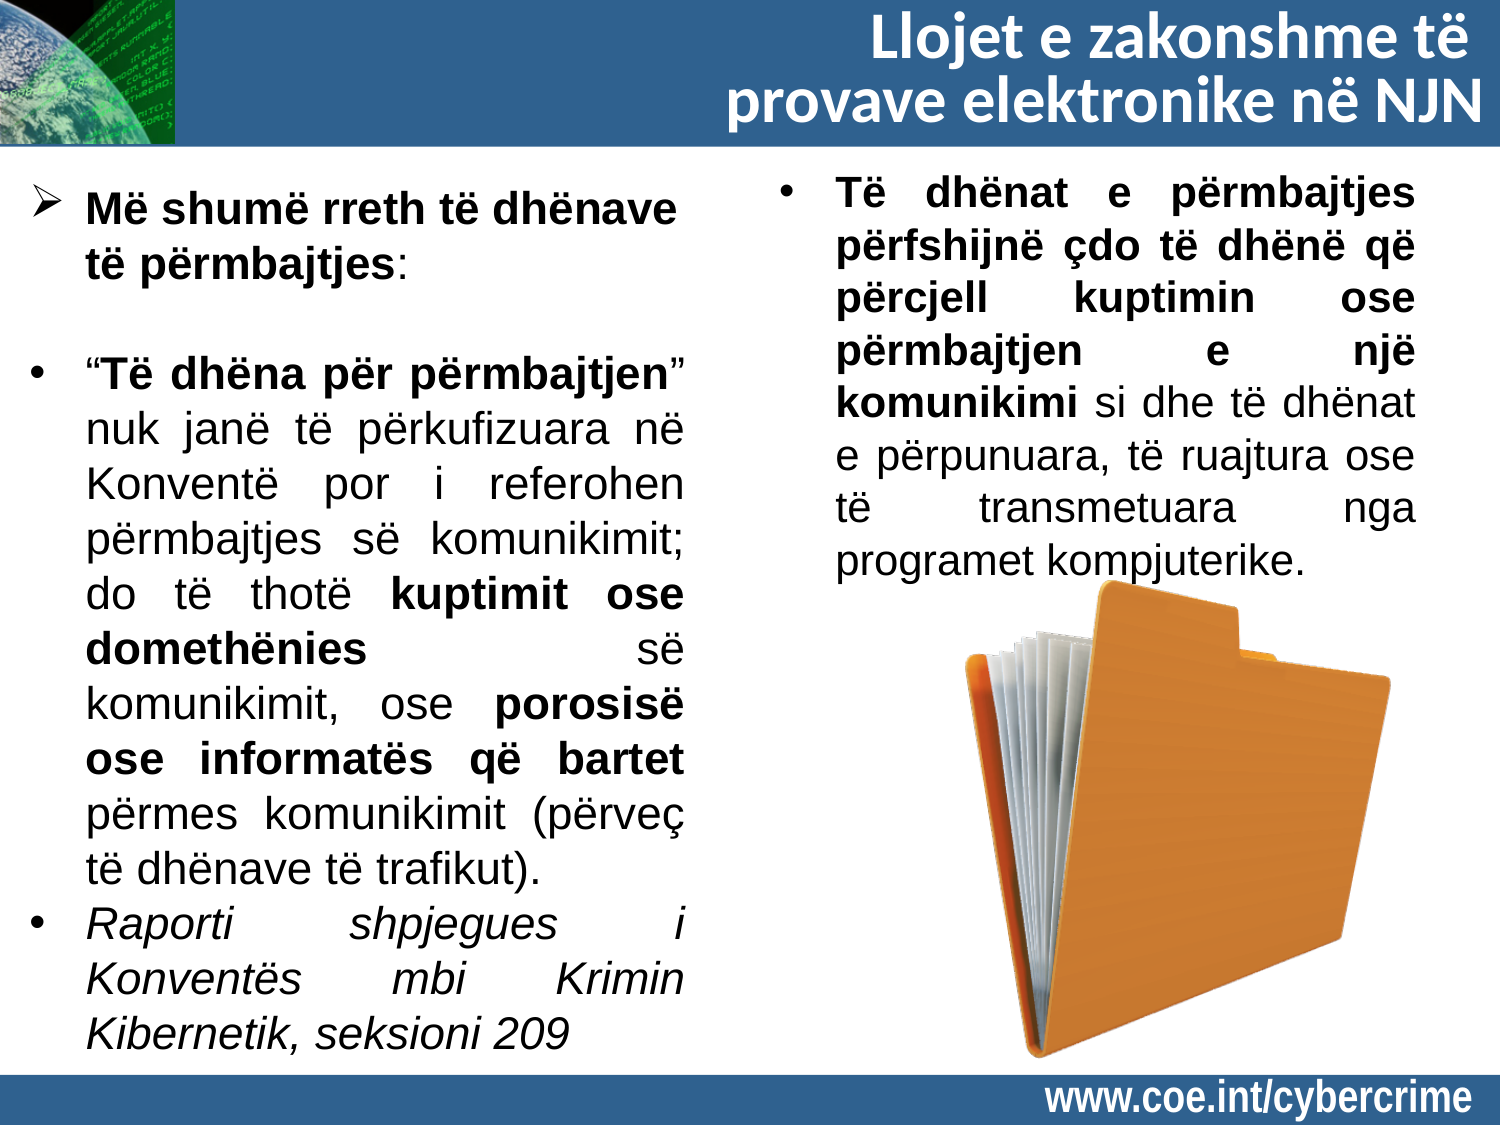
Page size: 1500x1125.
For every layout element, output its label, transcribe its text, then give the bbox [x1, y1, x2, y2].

text_box Të dhënat e përmbajtjes përfshijnë çdo të dhënë që përcjell kuptimin ose përmbajtjen e një komunikimi si dhe të dhënat e përpunuara, të ruajtura ose të transmetuara nga programet kompjuterike. [764, 156, 1431, 592]
picture [0, 0, 175, 144]
text_box Më shumë rreth të dhënave të përmbajtjes: “Të dhëna për përmbajtjen” nuk janë të përkufizuara në Konventë por i referohen përmbajtjes së komunikimit; do të thotë kuptimit ose domethënies së komunikimit, ose porosisë ose informatës që bartet përmes komunikimit (përveç të dhënave të trafikut). Raporti shpjegues i Konventës mbi Krimin Kibernetik, seksioni 209 [14, 171, 700, 1066]
text_box Llojet e zakonshme të provave elektronike në NJN [177, 0, 1500, 149]
picture [960, 553, 1469, 1065]
text_box [0, 1073, 1030, 1125]
text_box www.coe.int/cybercrime [1030, 1059, 1500, 1125]
